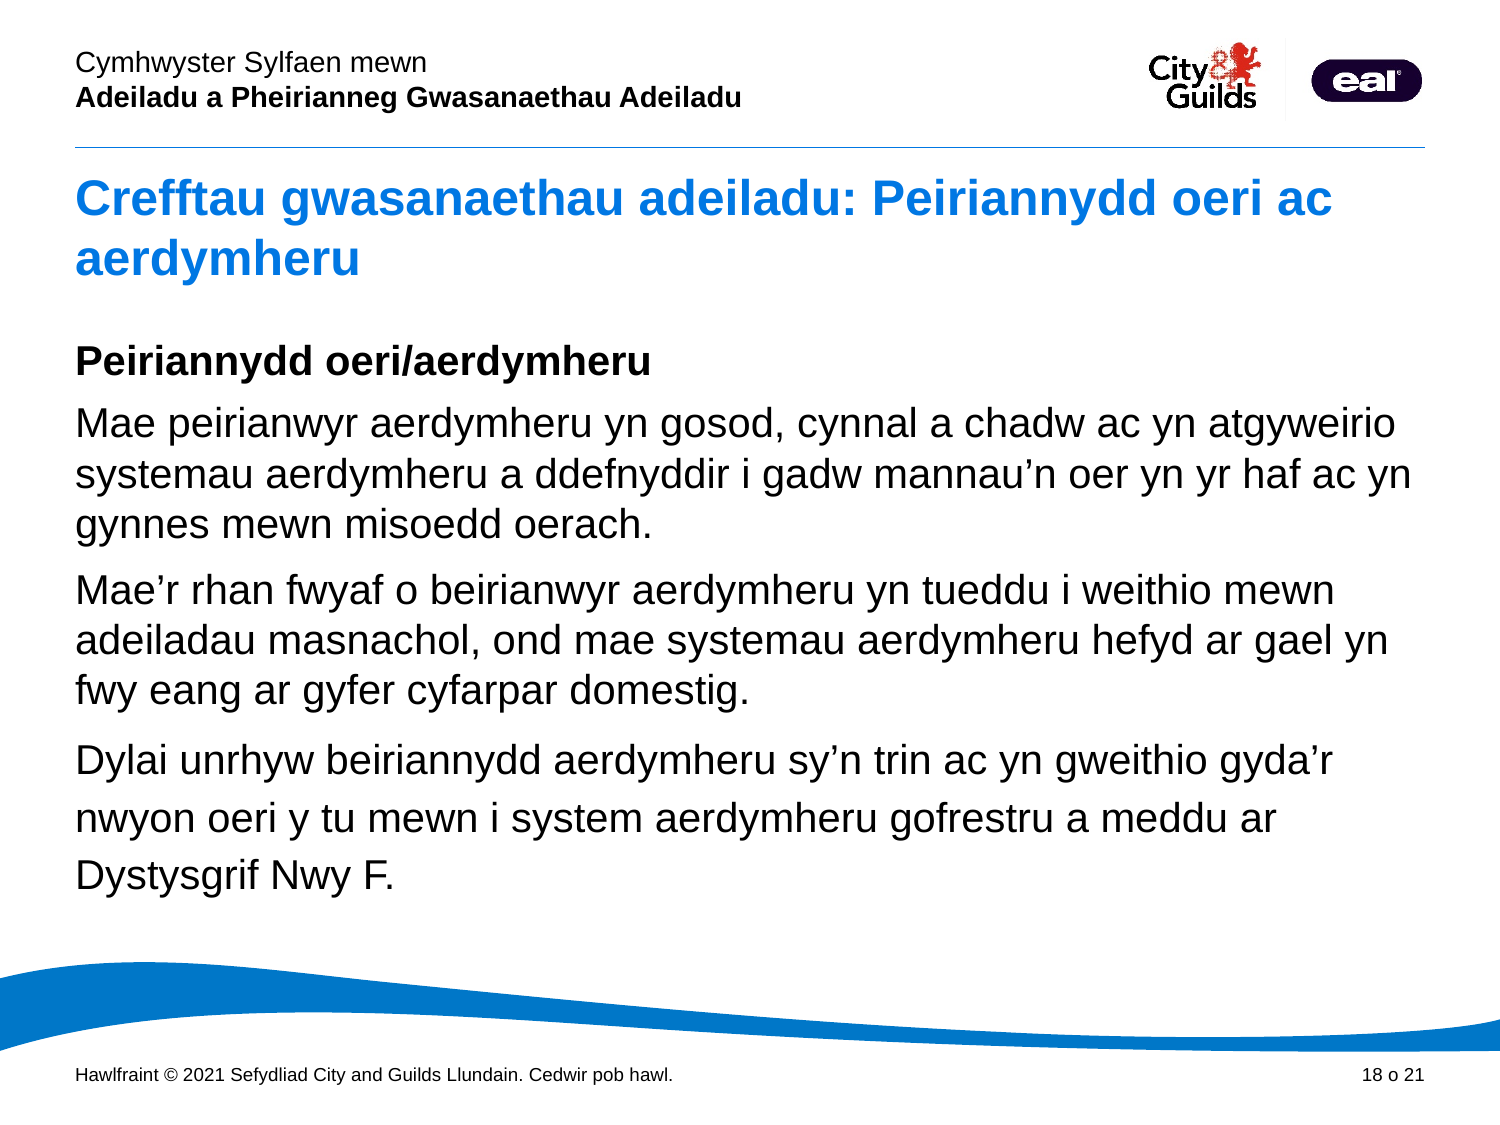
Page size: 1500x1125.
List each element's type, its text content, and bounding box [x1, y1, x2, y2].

picture [1149, 38, 1422, 121]
title Crefftau gwasanaethau adeiladu: Peiriannydd oeri ac aerdymheru [74, 165, 1426, 229]
list Peiriannydd oeri/aerdymheru Mae peirianwyr aerdymheru yn gosod, cynnal a chadw ac yn atgyweirio systemau aerdymheru a ddefnyddir i gadw mannau’n oer yn yr haf ac yn gynnes mewn misoedd oerach. Mae’r rhan fwyaf o beirianwyr aerdymheru yn tueddu i weithio mewn adeiladau masnachol, ond mae systemau aerdymheru hefyd ar gael yn fwy eang ar gyfer cyfarpar domestig. Dylai unrhyw beiriannydd aerdymheru sy’n trin ac yn gweithio gyda’r nwyon oeri y tu mewn i system aerdymheru gofrestru a meddu ar Dystysgrif Nwy F. [74, 326, 1426, 1024]
